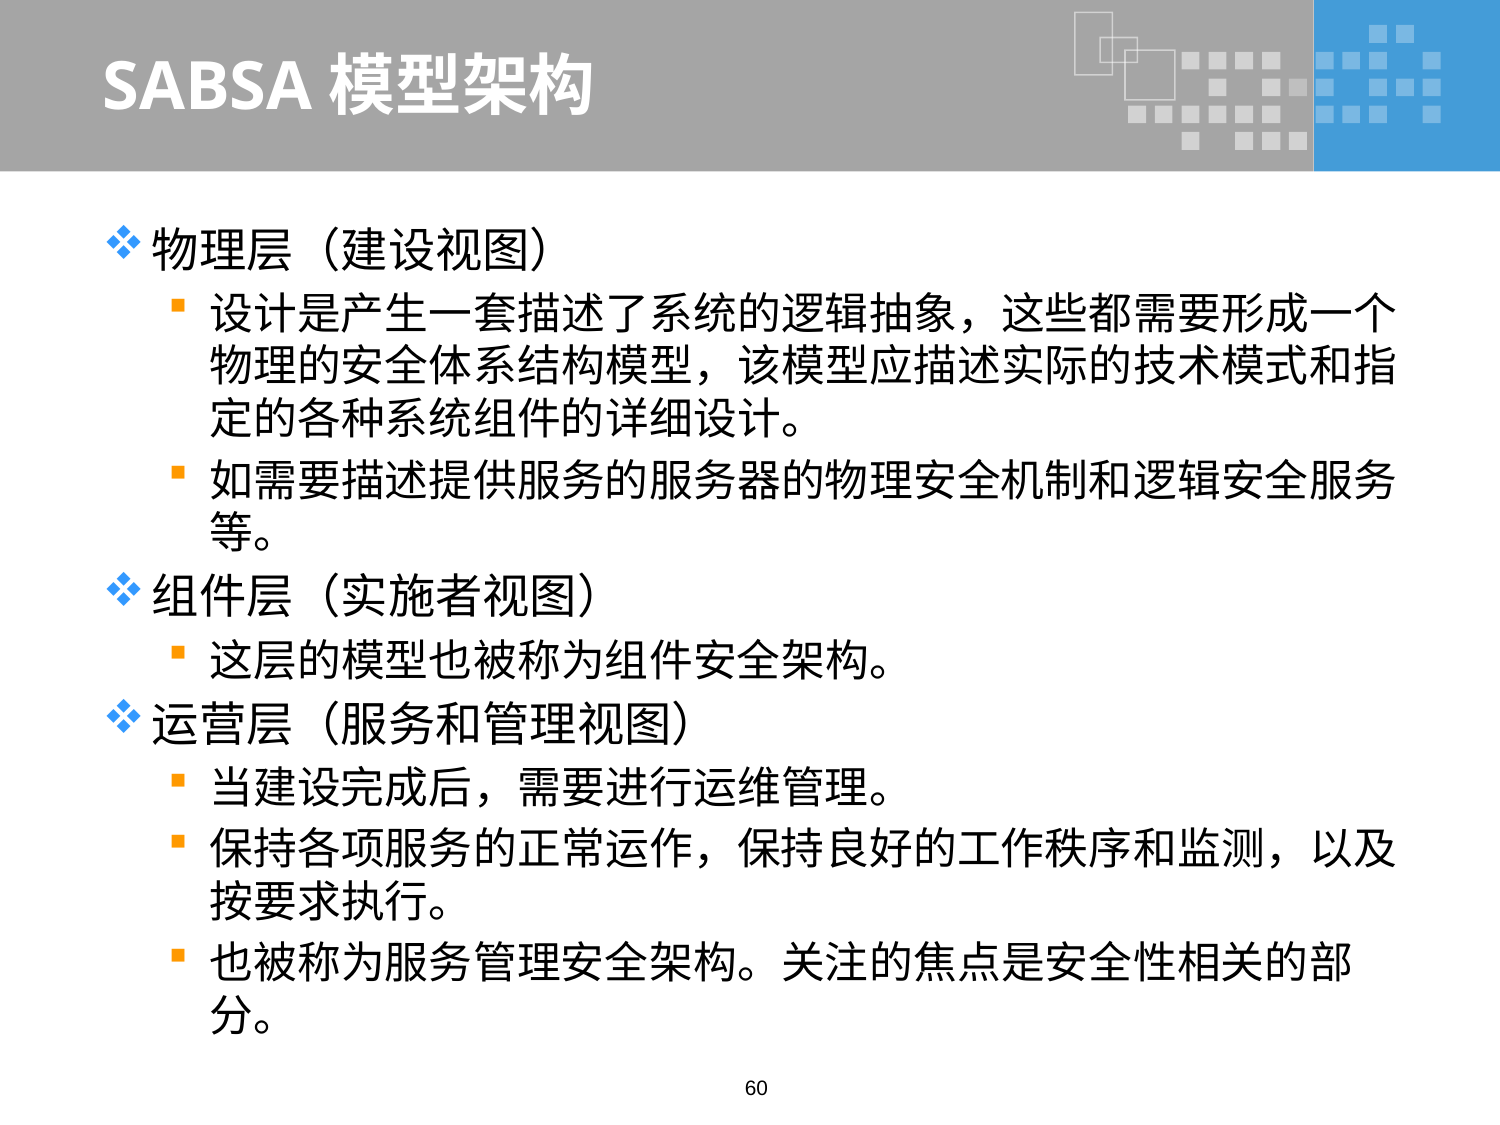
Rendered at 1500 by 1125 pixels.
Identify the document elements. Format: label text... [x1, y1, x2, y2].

slide_number 60 [687, 1066, 826, 1111]
list 物理层（建设视图） 设计是产生一套描述了系统的逻辑抽象，这些都需要形成一个物理的安全体系结构模型，该模型应描述实际的技术模式和指定的各种系统组件的详细设计。 如需要描述提供服务的服务器的物理安全机制和逻辑安全服务等。 组件层（实施者视图） 这层的模型也被称为组件安全架构。 运营层（服务和管理视图） 当建设完成后，需要进行运维管理。 保持各项服务的正常运作，保持良好的工作秩序和监测，以及按要求执行。 也被称为服务管理安全架构。关注的焦点是安全性相关的部分。 [87, 212, 1432, 1050]
title SABSA模型架构 [87, 42, 1252, 123]
